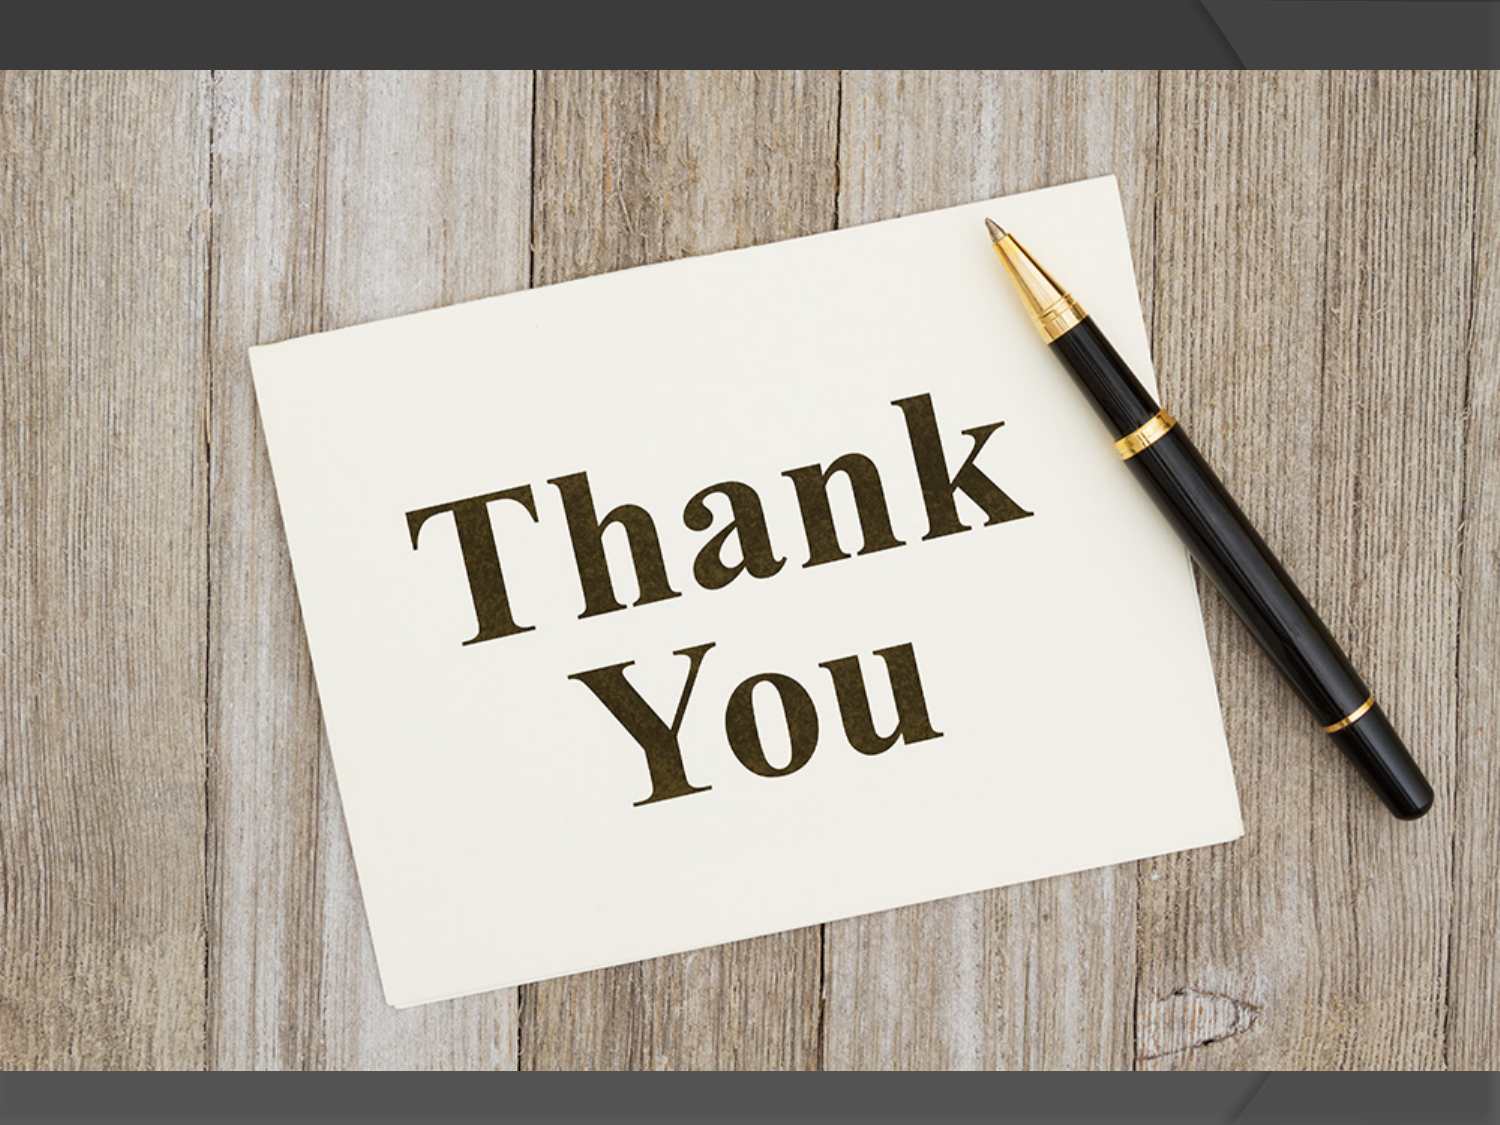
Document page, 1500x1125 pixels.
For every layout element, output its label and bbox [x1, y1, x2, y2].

list [0, 70, 1500, 1071]
